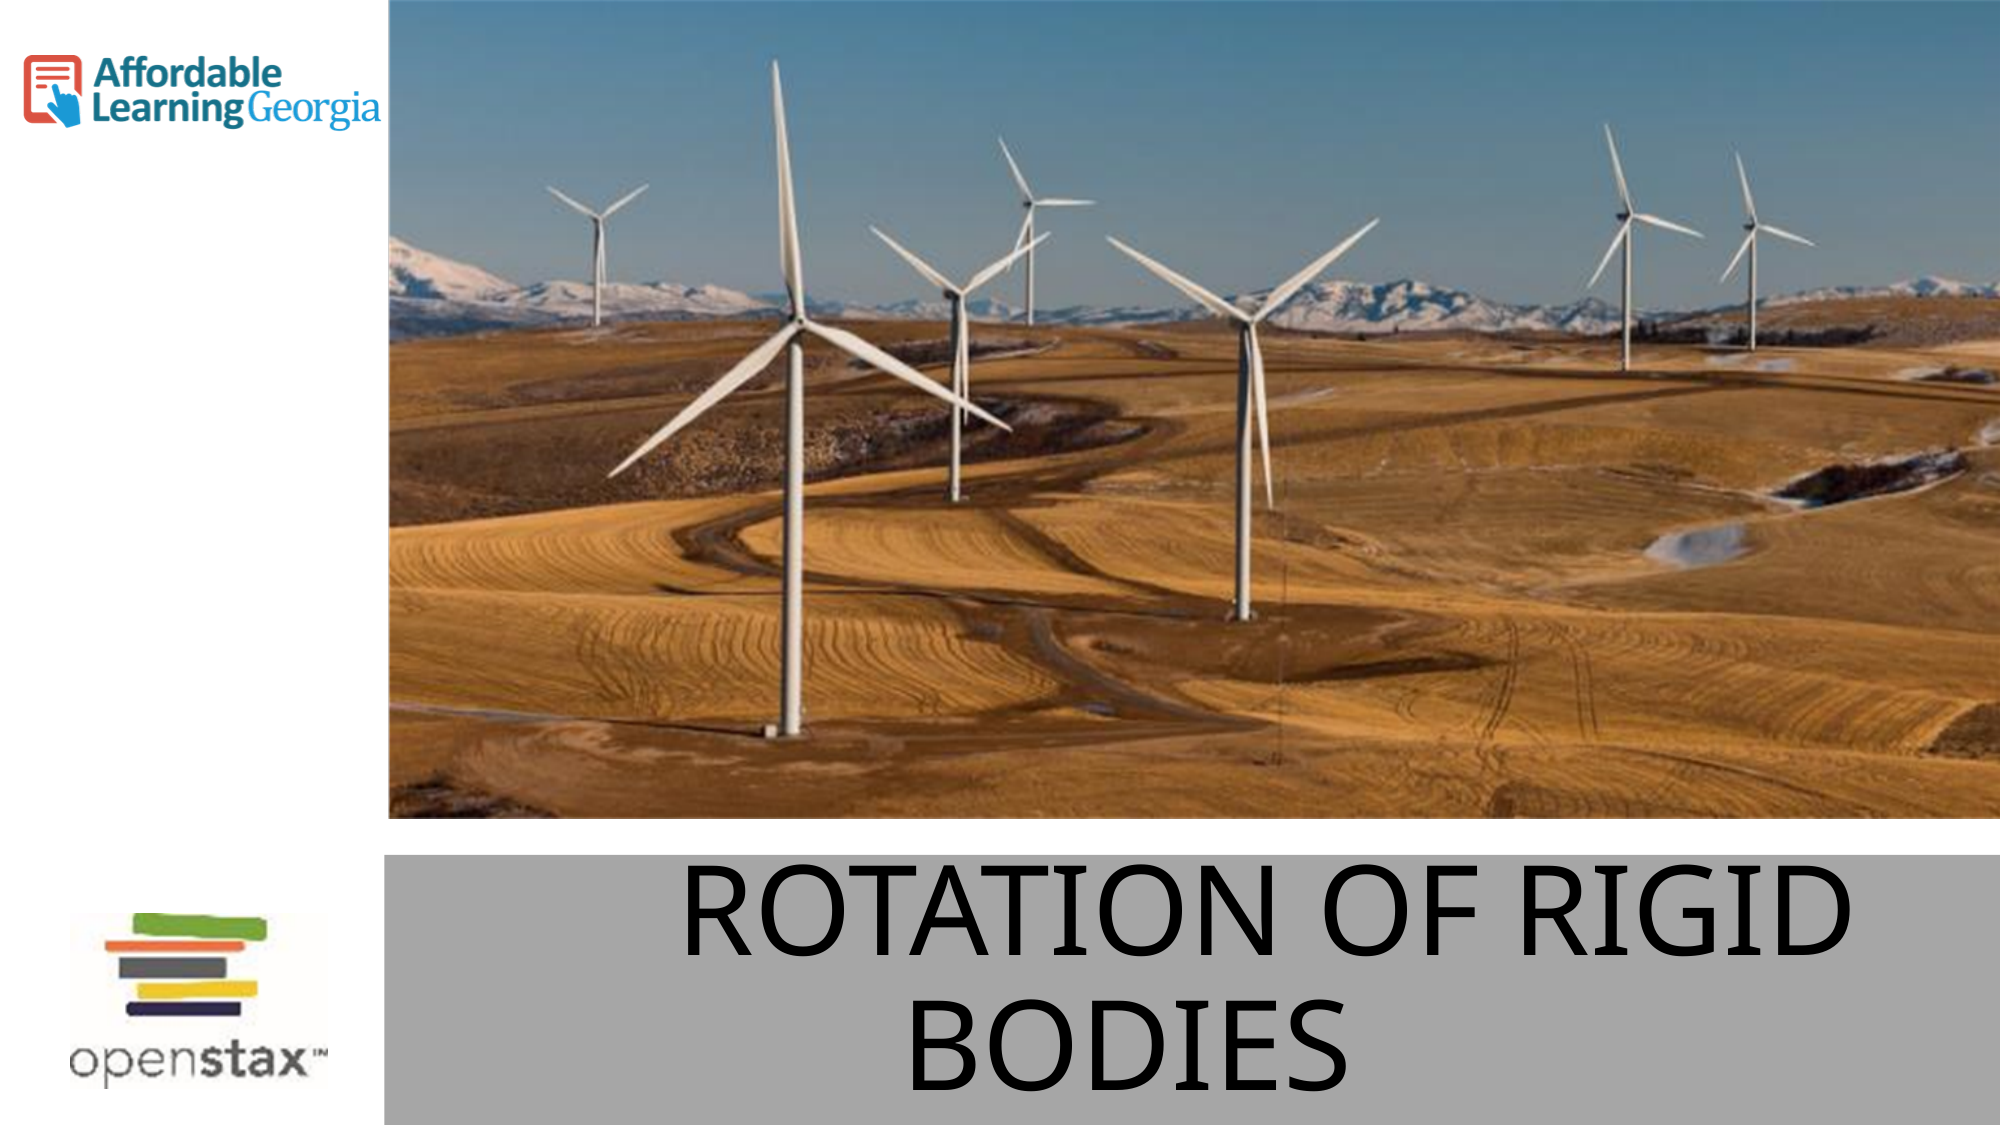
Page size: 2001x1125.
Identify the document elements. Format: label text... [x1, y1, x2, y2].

picture [22, 0, 2000, 819]
picture [70, 913, 328, 1089]
title ROTATION OF RIGID BODIES [384, 854, 2000, 1125]
